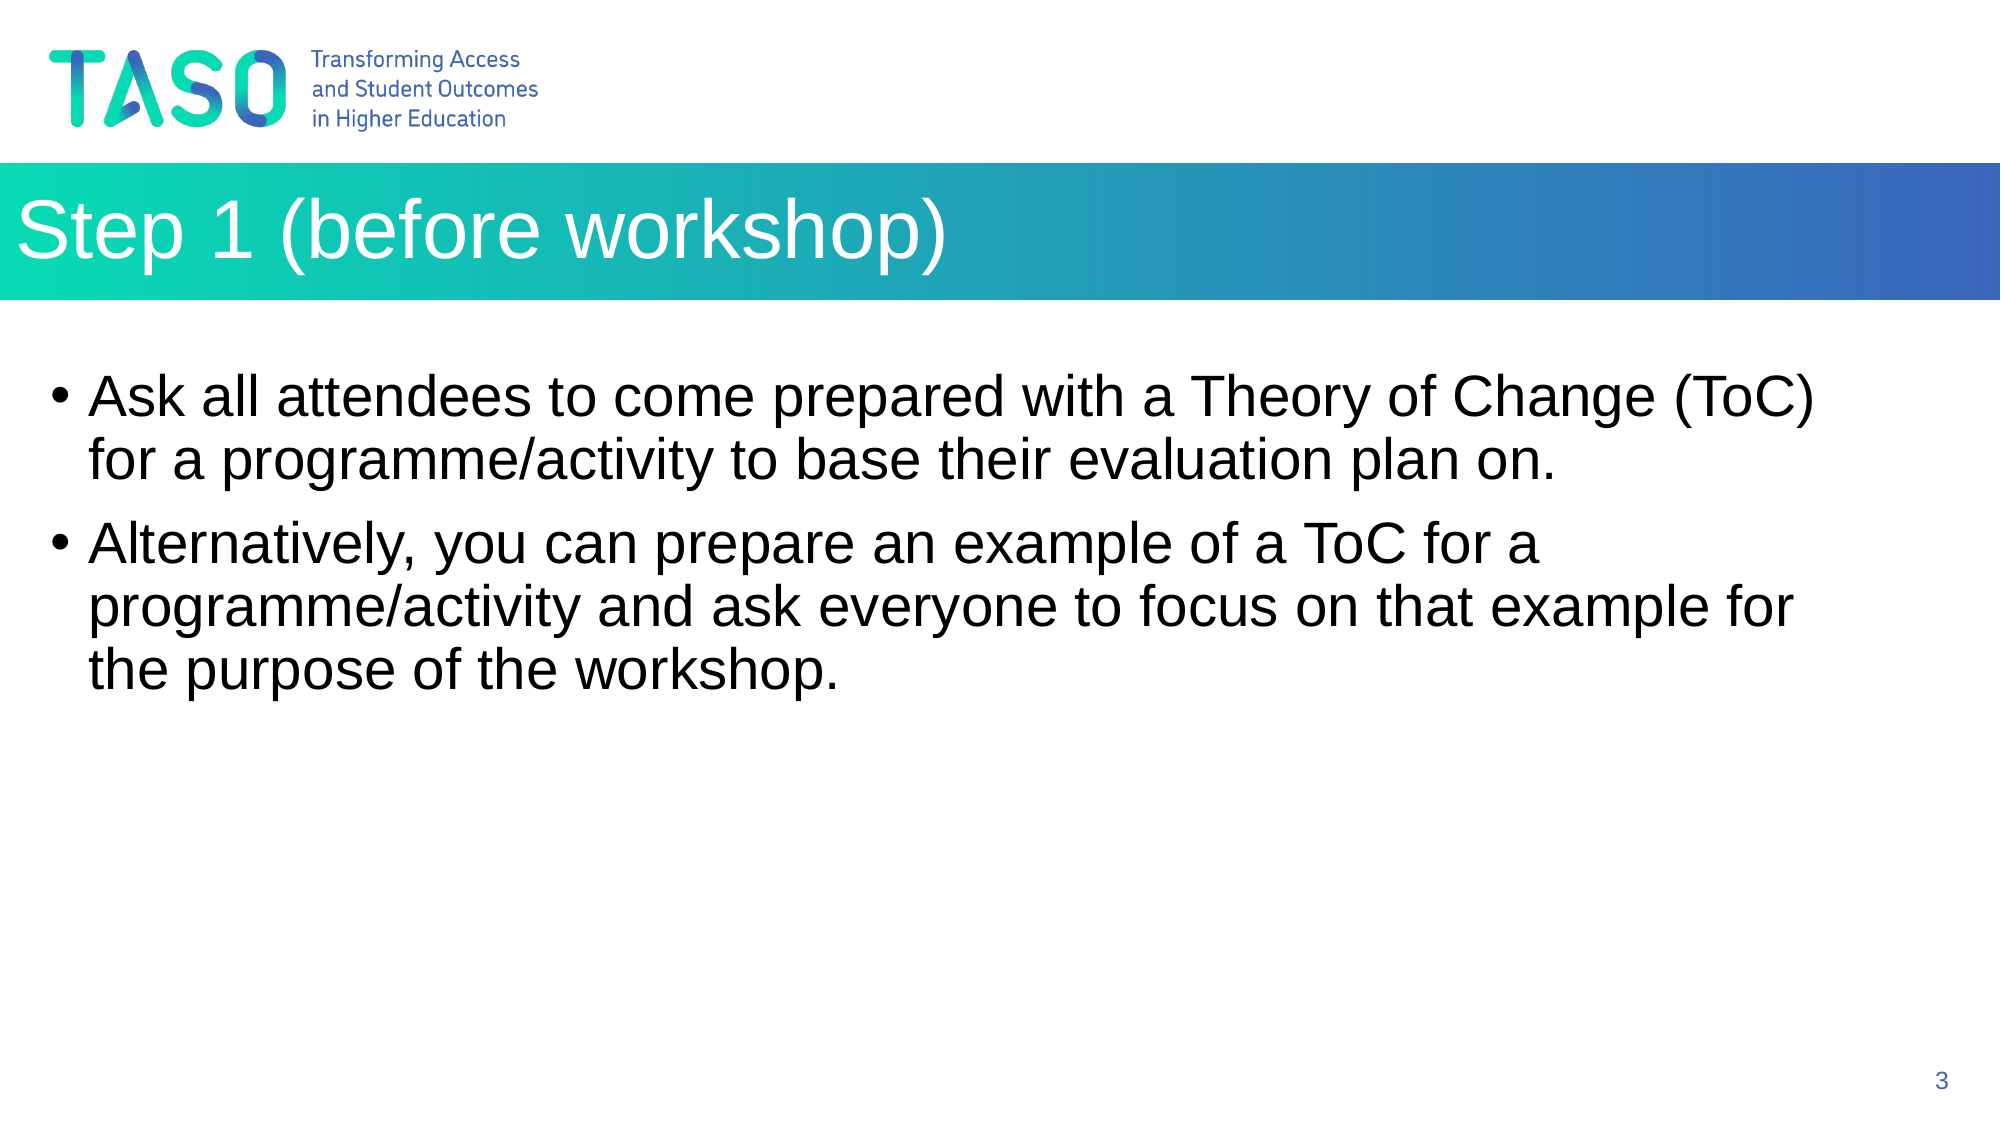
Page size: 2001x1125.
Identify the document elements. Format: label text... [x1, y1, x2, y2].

text_box Step 1 (before workshop) [0, 163, 2000, 300]
picture [35, 0, 546, 163]
slide_number 3 [1514, 1065, 1965, 1103]
list Ask all attendees to come prepared with a Theory of Change (ToC) for a programme/activity to base their evaluation plan on. Alternatively, you can prepare an example of a ToC for a programme/activity and ask everyone to focus on that example for the purpose of the workshop. [35, 359, 1890, 1103]
